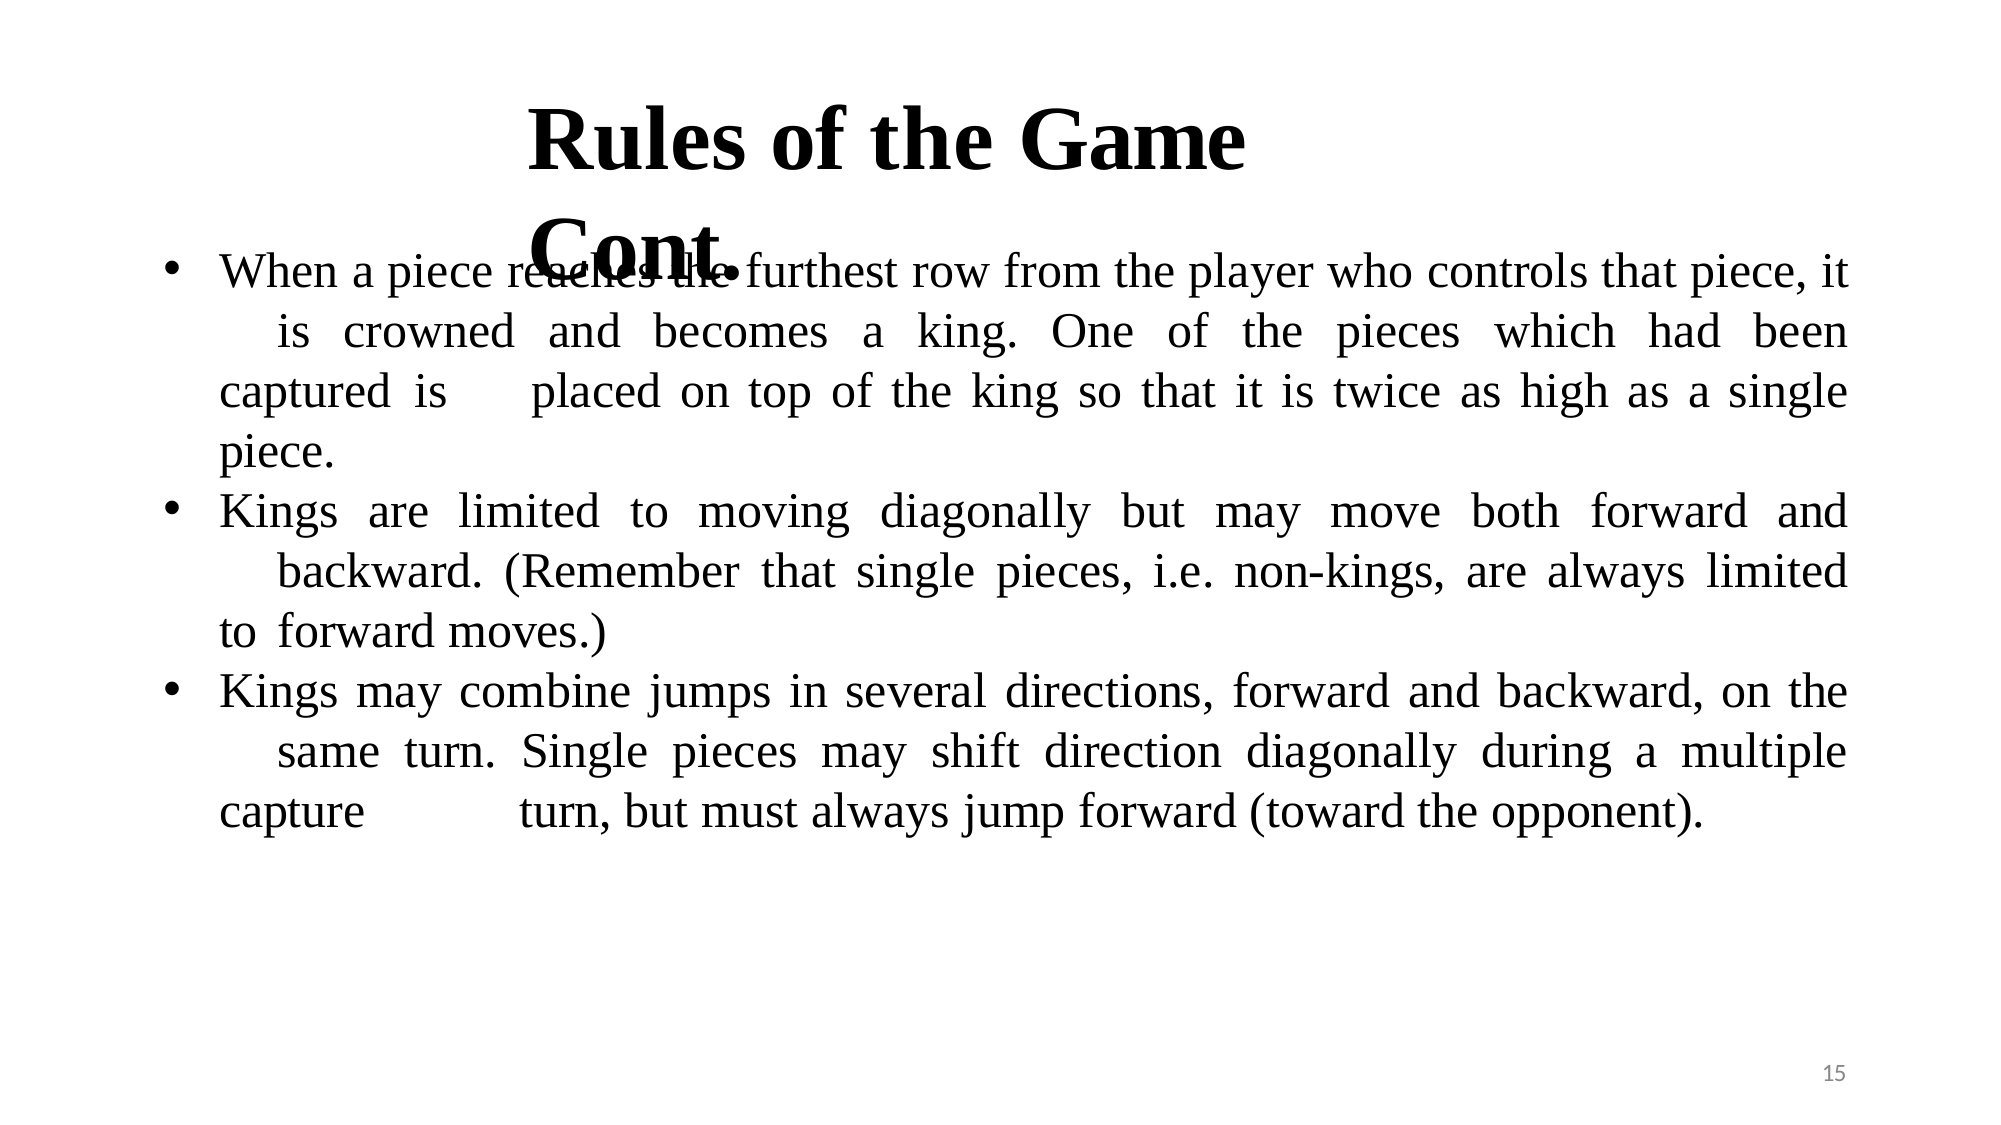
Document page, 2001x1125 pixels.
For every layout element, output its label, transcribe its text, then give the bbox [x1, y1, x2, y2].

slide_number 15 [1815, 1060, 1856, 1125]
text_box When a piece reaches the furthest row from the player who controls that piece, it is crowned and becomes a king. One of the pieces which had been captured is placed on top of the king so that it is twice as high as a single piece. Kings are limited to moving diagonally but may move both forward and backward. (Remember that single pieces, i.e. non-kings, are always limited to forward moves.) Kings may combine jumps in several directions, forward and backward, on the same turn. Single pieces may shift direction diagonally during a multiple capture turn, but must always jump forward (toward the opponent). [161, 235, 1850, 838]
title Rules of the Game Cont. [525, 75, 1485, 235]
